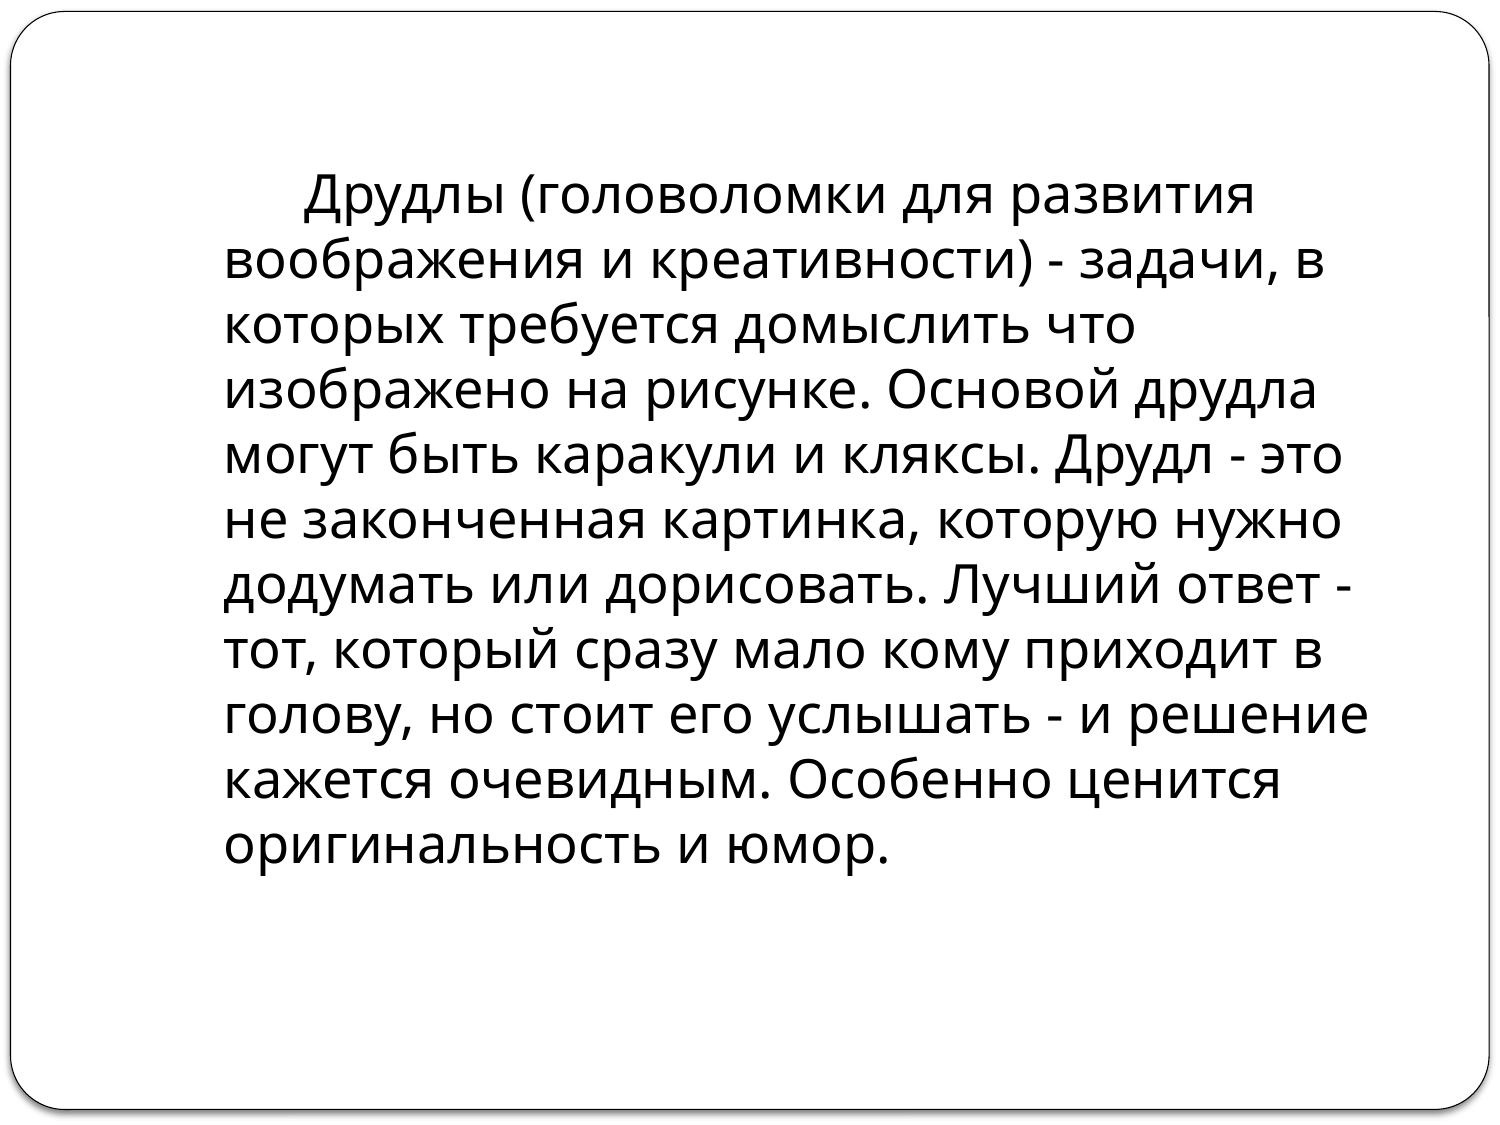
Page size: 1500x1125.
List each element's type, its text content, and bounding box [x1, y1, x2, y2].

list Друдлы (головоломки для развития воображения и креативности) - задачи, в которых требуется домыслить что изображено на рисунке. Основой друдла могут быть каракули и кляксы. Друдл - это не законченная картинка, которую нужно додумать или дорисовать. Лучший ответ - тот, который сразу мало кому приходит в голову, но стоит его услышать - и решение кажется очевидным. Особенно ценится оригинальность и юмор. [164, 152, 1425, 988]
